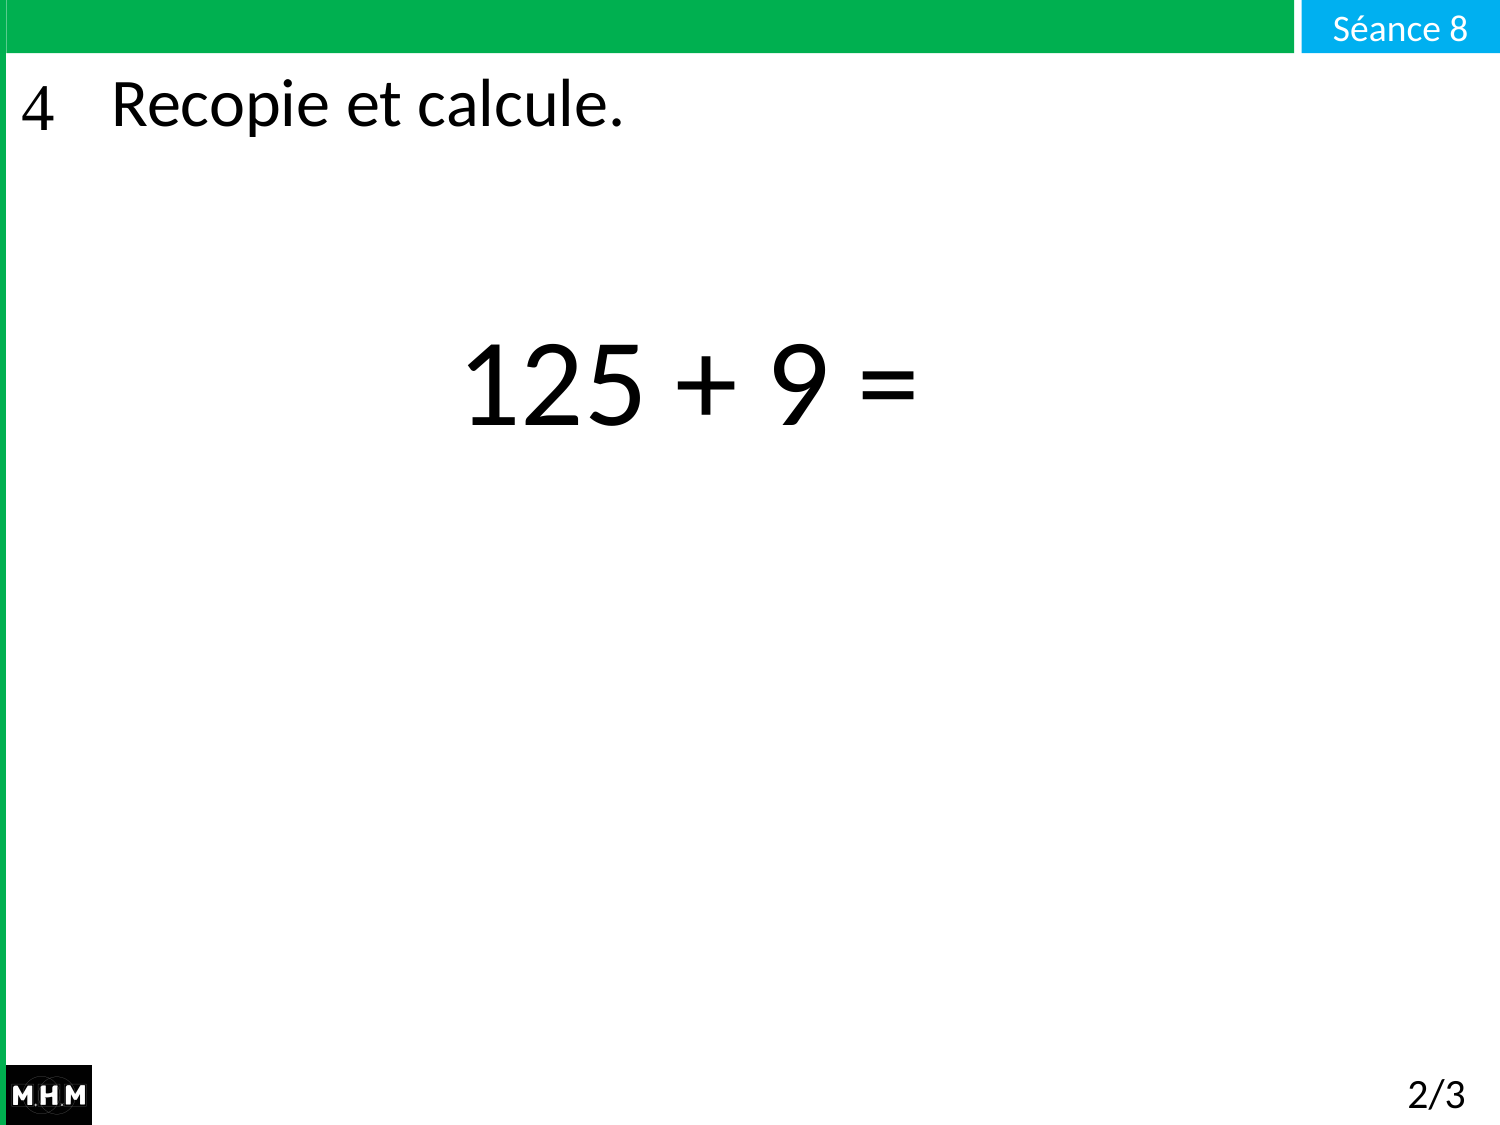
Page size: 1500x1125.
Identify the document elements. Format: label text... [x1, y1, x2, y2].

title Recopie et calcule. [96, 60, 1391, 150]
picture [6, 1065, 92, 1125]
list 2/3 [1373, 1064, 1500, 1125]
text_box 125 + 9 = [442, 292, 1243, 458]
